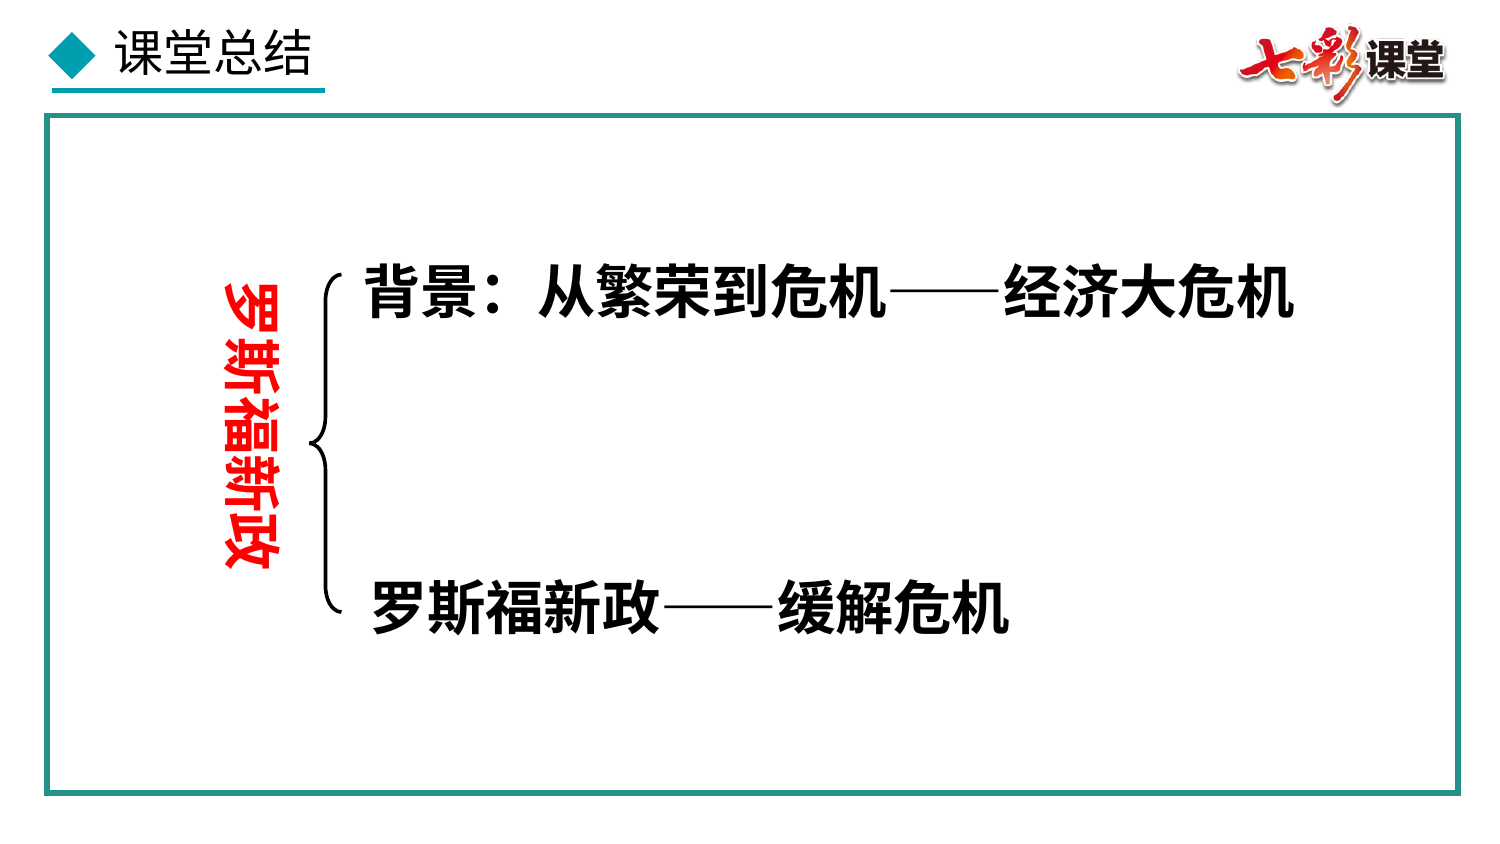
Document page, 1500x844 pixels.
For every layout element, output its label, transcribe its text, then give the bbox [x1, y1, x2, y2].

text_box 罗斯福新政——缓解危机 [354, 563, 1317, 649]
text_box 背景：从繁荣到危机——经济大危机 [347, 248, 1353, 333]
picture [1234, 20, 1451, 108]
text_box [194, 188, 342, 663]
